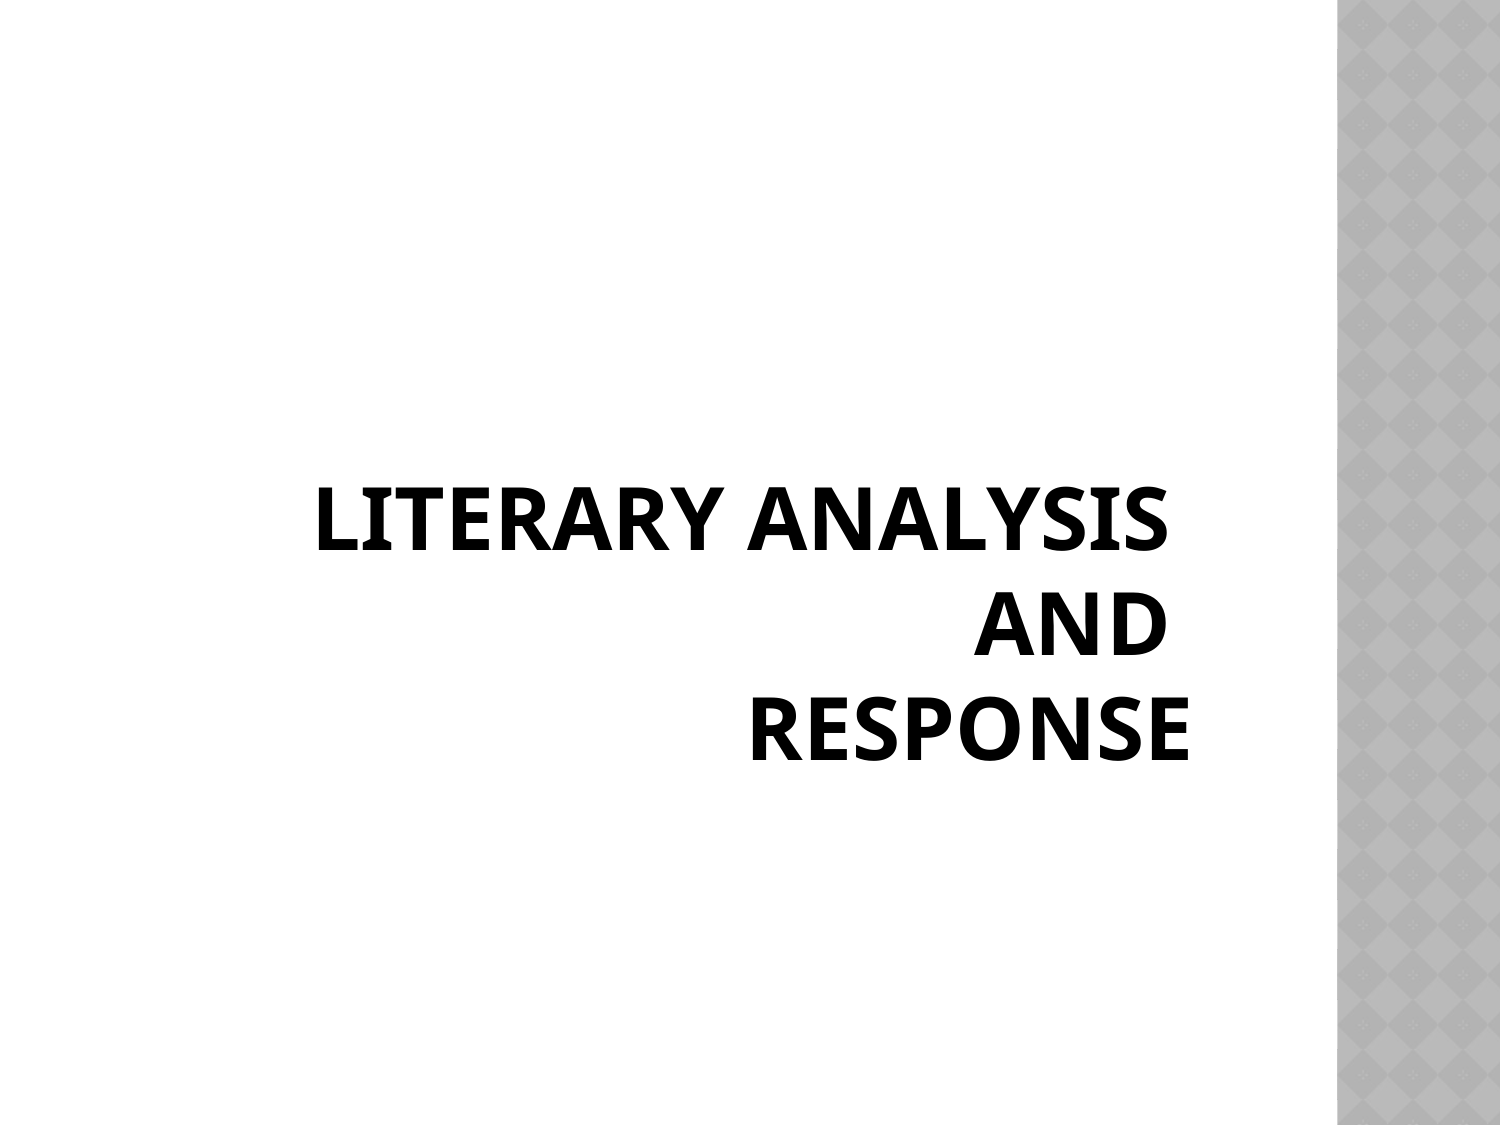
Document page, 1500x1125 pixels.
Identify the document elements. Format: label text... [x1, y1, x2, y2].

title Literary analysis and response [87, 462, 1202, 963]
